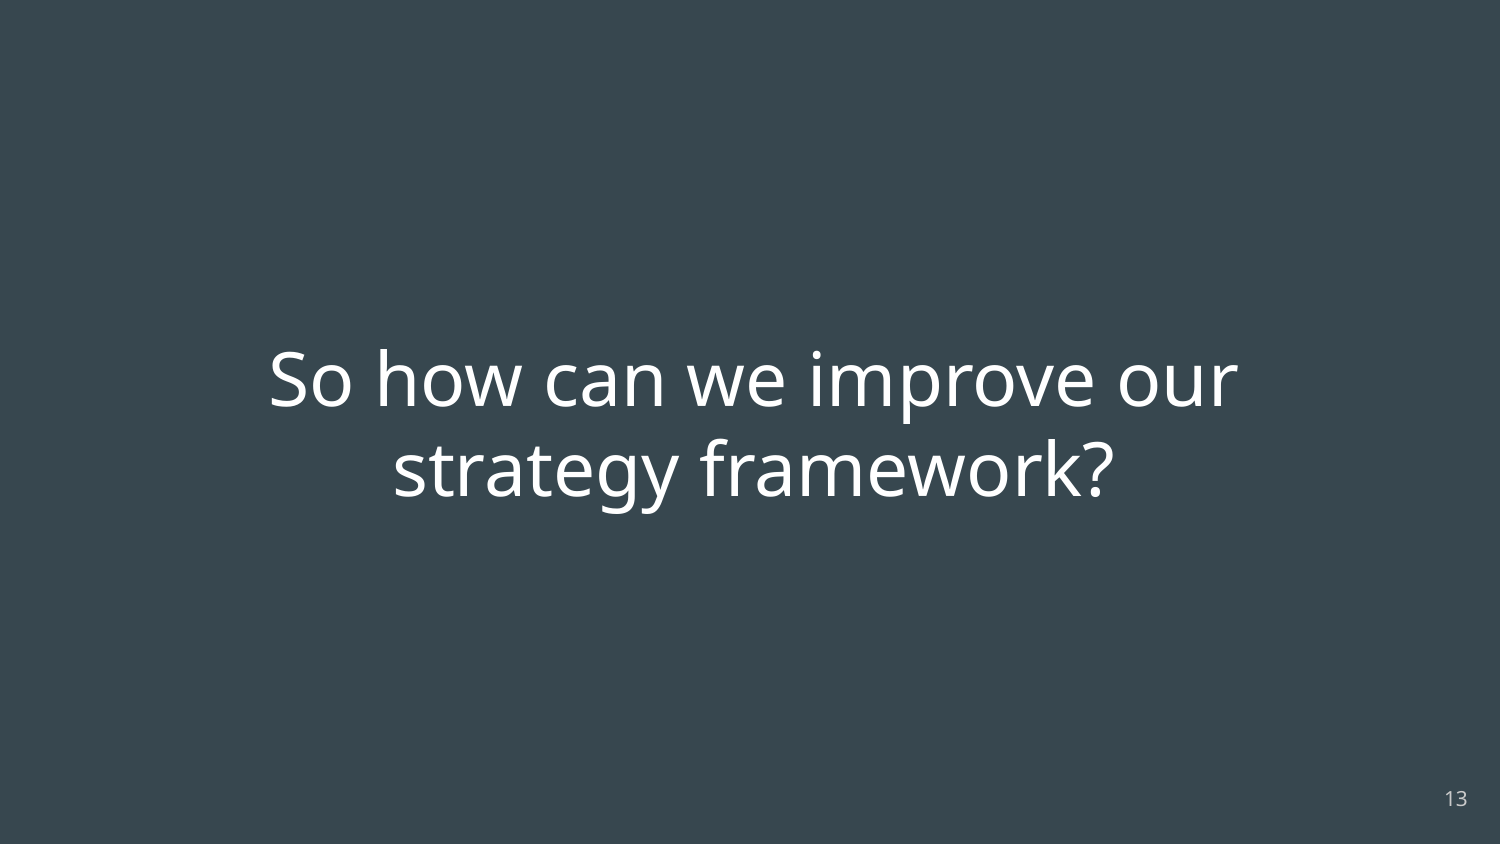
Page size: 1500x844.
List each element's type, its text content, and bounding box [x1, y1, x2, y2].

title So how can we improve our strategy framework? [110, 351, 1399, 493]
slide_number ‹#› [1392, 767, 1483, 833]
